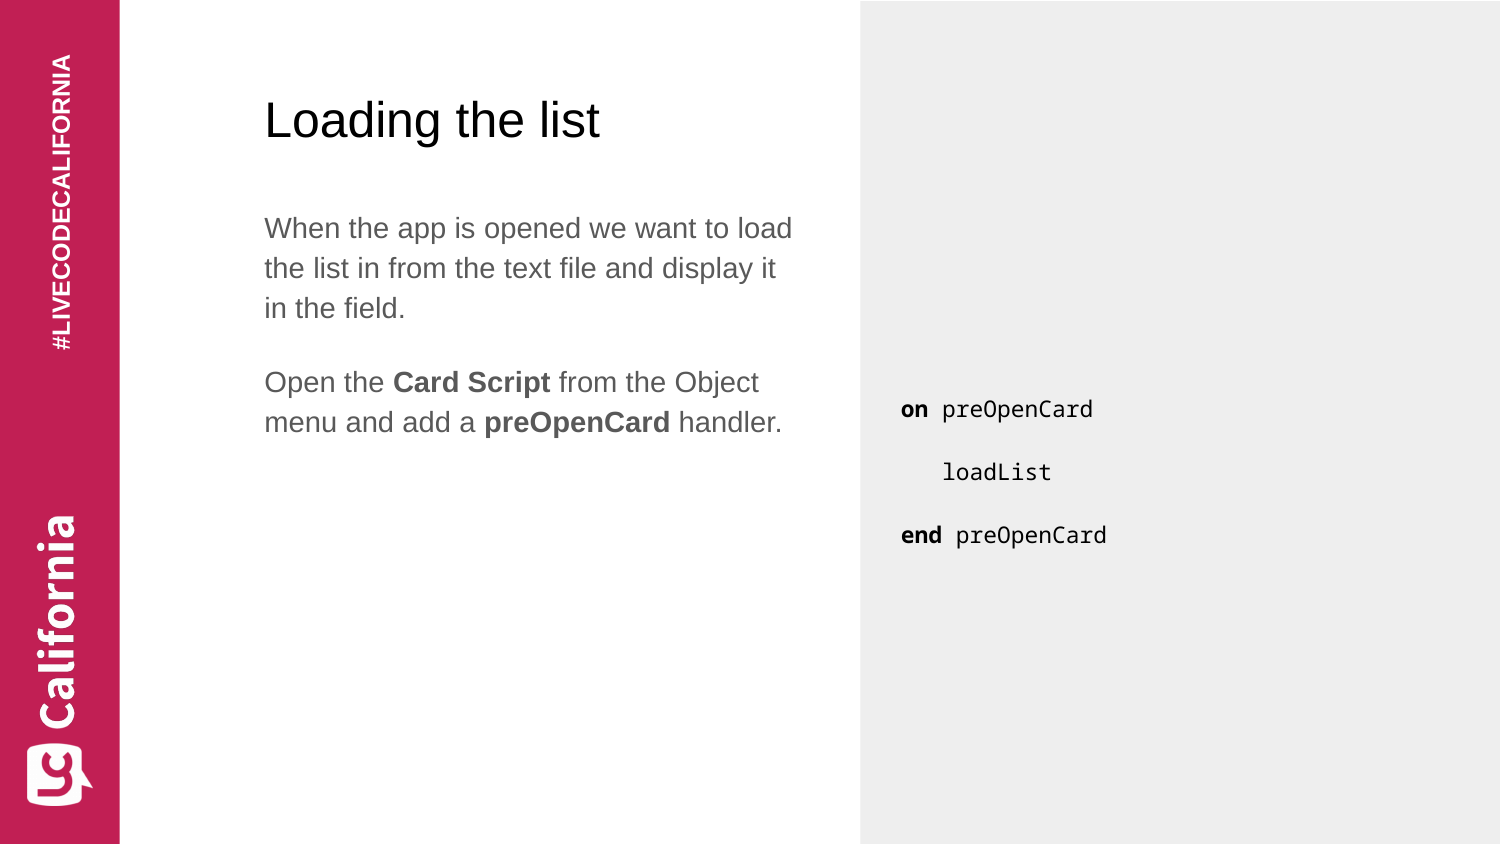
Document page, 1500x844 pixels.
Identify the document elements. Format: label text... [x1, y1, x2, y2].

picture [0, 0, 120, 844]
title Loading the list [249, 72, 1417, 167]
list on preOpenCard loadList end preOpenCard [885, 189, 1449, 750]
list When the app is opened we want to load the list in from the text file and display it in the field. Open the Card Script from the Object menu and add a preOpenCard handler. [249, 189, 813, 750]
text_box [860, 1, 1500, 844]
